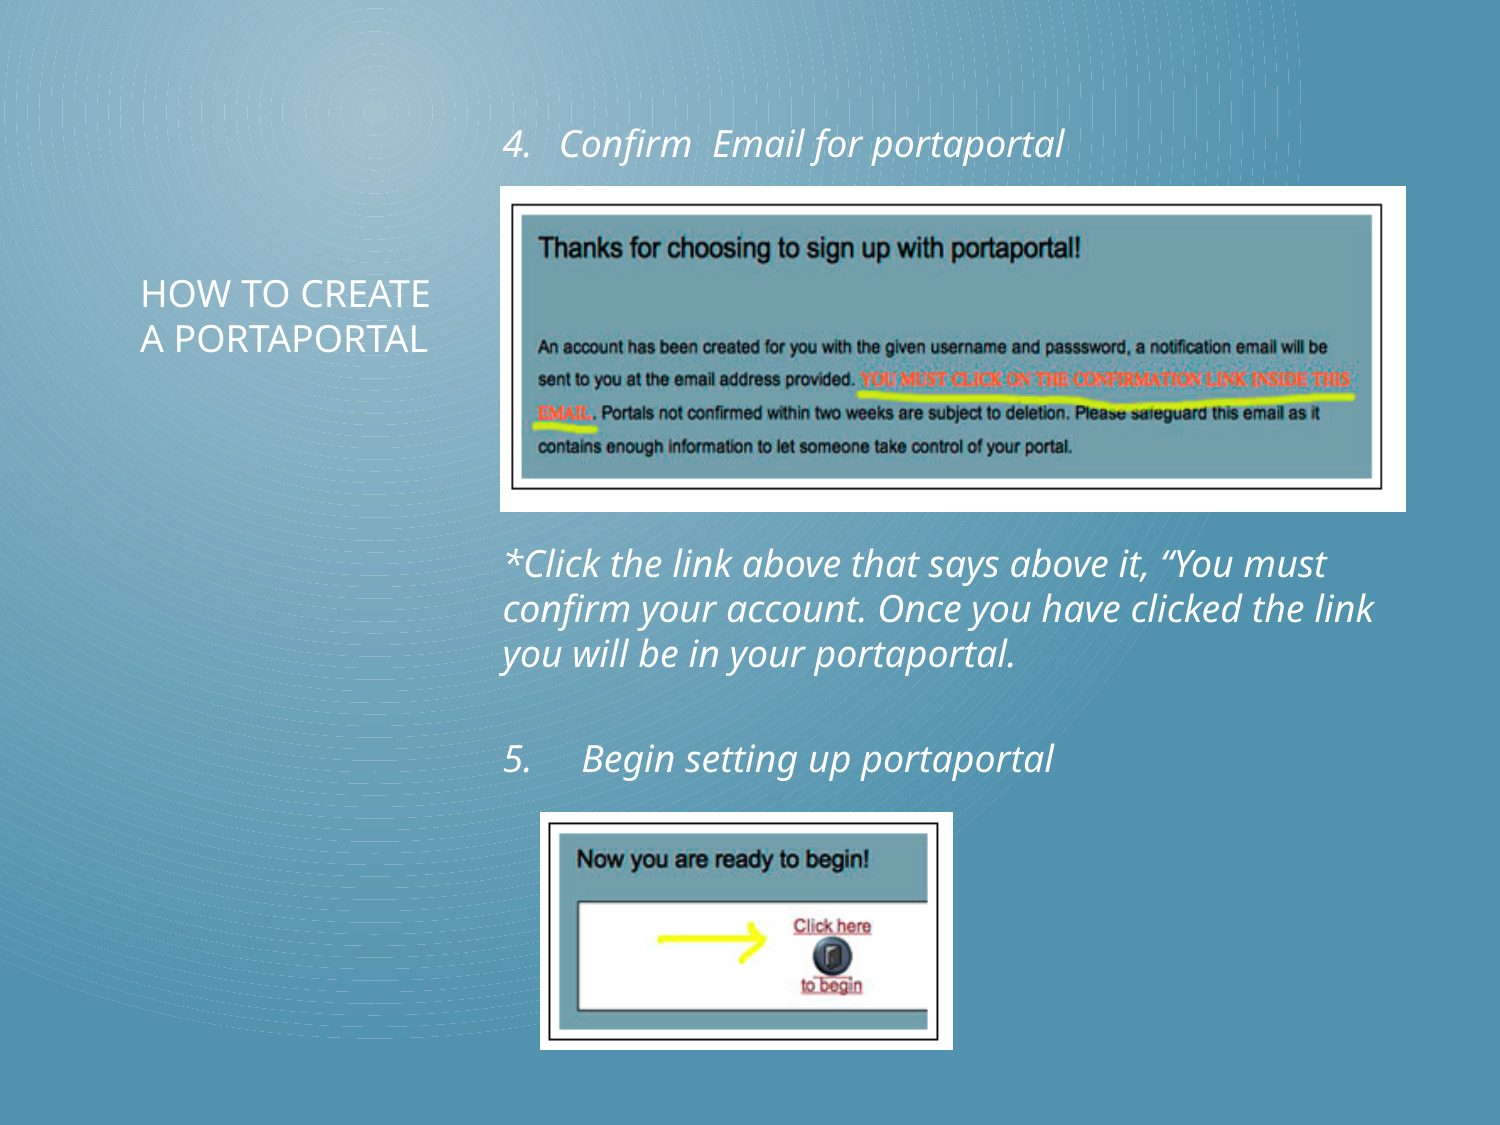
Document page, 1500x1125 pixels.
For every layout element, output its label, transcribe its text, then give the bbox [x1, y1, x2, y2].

picture [499, 186, 1406, 512]
picture [539, 812, 953, 1051]
list Confirm Email for portaportal *Click the link above that says above it, “You must confirm your account. Once you have clicked the link you will be in your portaportal. 5. Begin setting up portaportal [487, 112, 1413, 1063]
title How to create a portaportal [125, 262, 466, 588]
